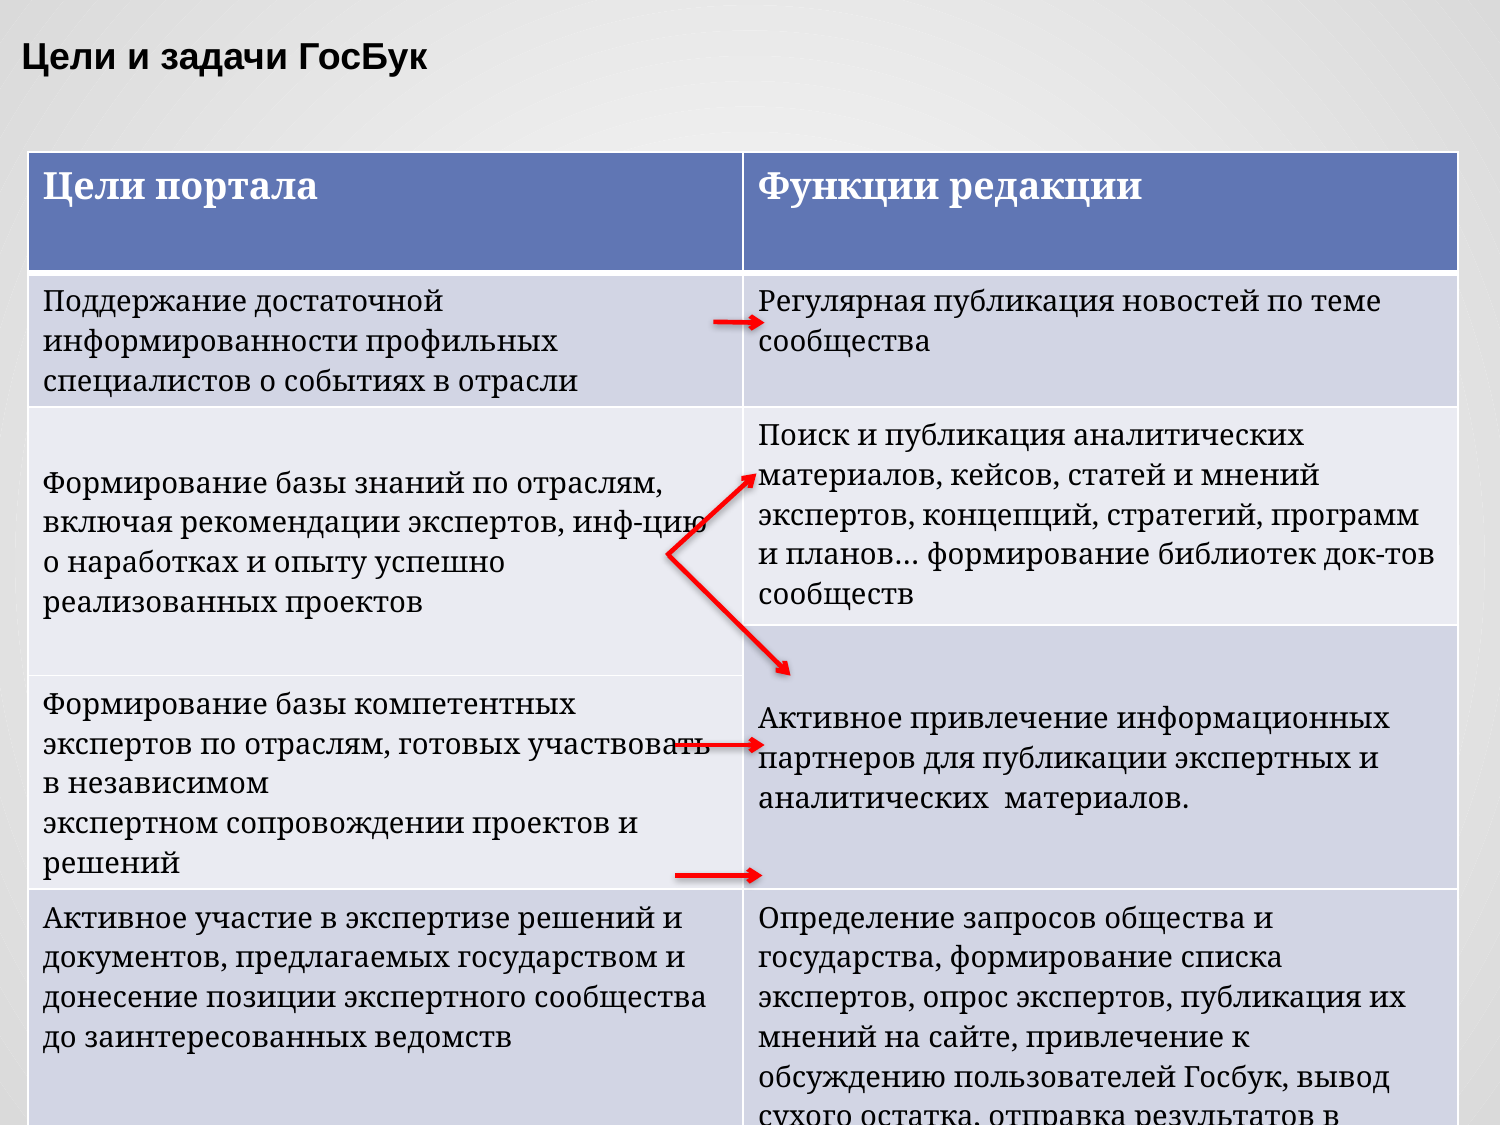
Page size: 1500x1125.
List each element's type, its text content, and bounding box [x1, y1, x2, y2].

table_cell Поиск и публикация аналитических материалов, кейсов, статей и мнений экспертов, концепций, стратегий, программ и планов… формирование библиотек док-тов сообществ [744, 408, 1457, 624]
table_header Функции редакции [744, 153, 1457, 270]
table_cell Поддержание достаточной информированности профильных специалистов о событиях в отрасли [29, 276, 742, 406]
table_cell Активное привлечение информационных партнеров для публикации экспертных и аналитических материалов. [744, 626, 1457, 888]
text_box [668, 555, 791, 676]
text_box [666, 473, 757, 556]
table_cell Активное участие в экспертизе решений и документов, предлагаемых государством и донесение позиции экспертного сообщества до заинтересованных ведомств [29, 890, 742, 1125]
table_cell Определение запросов общества и государства, формирование списка экспертов, опрос экспертов, публикация их мнений на сайте, привлечение к обсуждению пользователей Госбук, вывод сухого остатка, отправка результатов в ведомства [744, 890, 1457, 1125]
table_header Цели портала [29, 153, 742, 270]
table_cell Регулярная публикация новостей по теме сообщества [744, 276, 1457, 406]
table_cell Формирование базы знаний по отраслям, включая рекомендации экспертов, инф-цию о наработках и опыту успешно реализованных проектов [29, 408, 742, 675]
text_box Цели и задачи ГосБук [6, 24, 1421, 85]
table_cell Формирование базы компетентных экспертов по отраслям, готовых участвовать в независимом экспертном сопровождении проектов и решений [29, 676, 742, 888]
